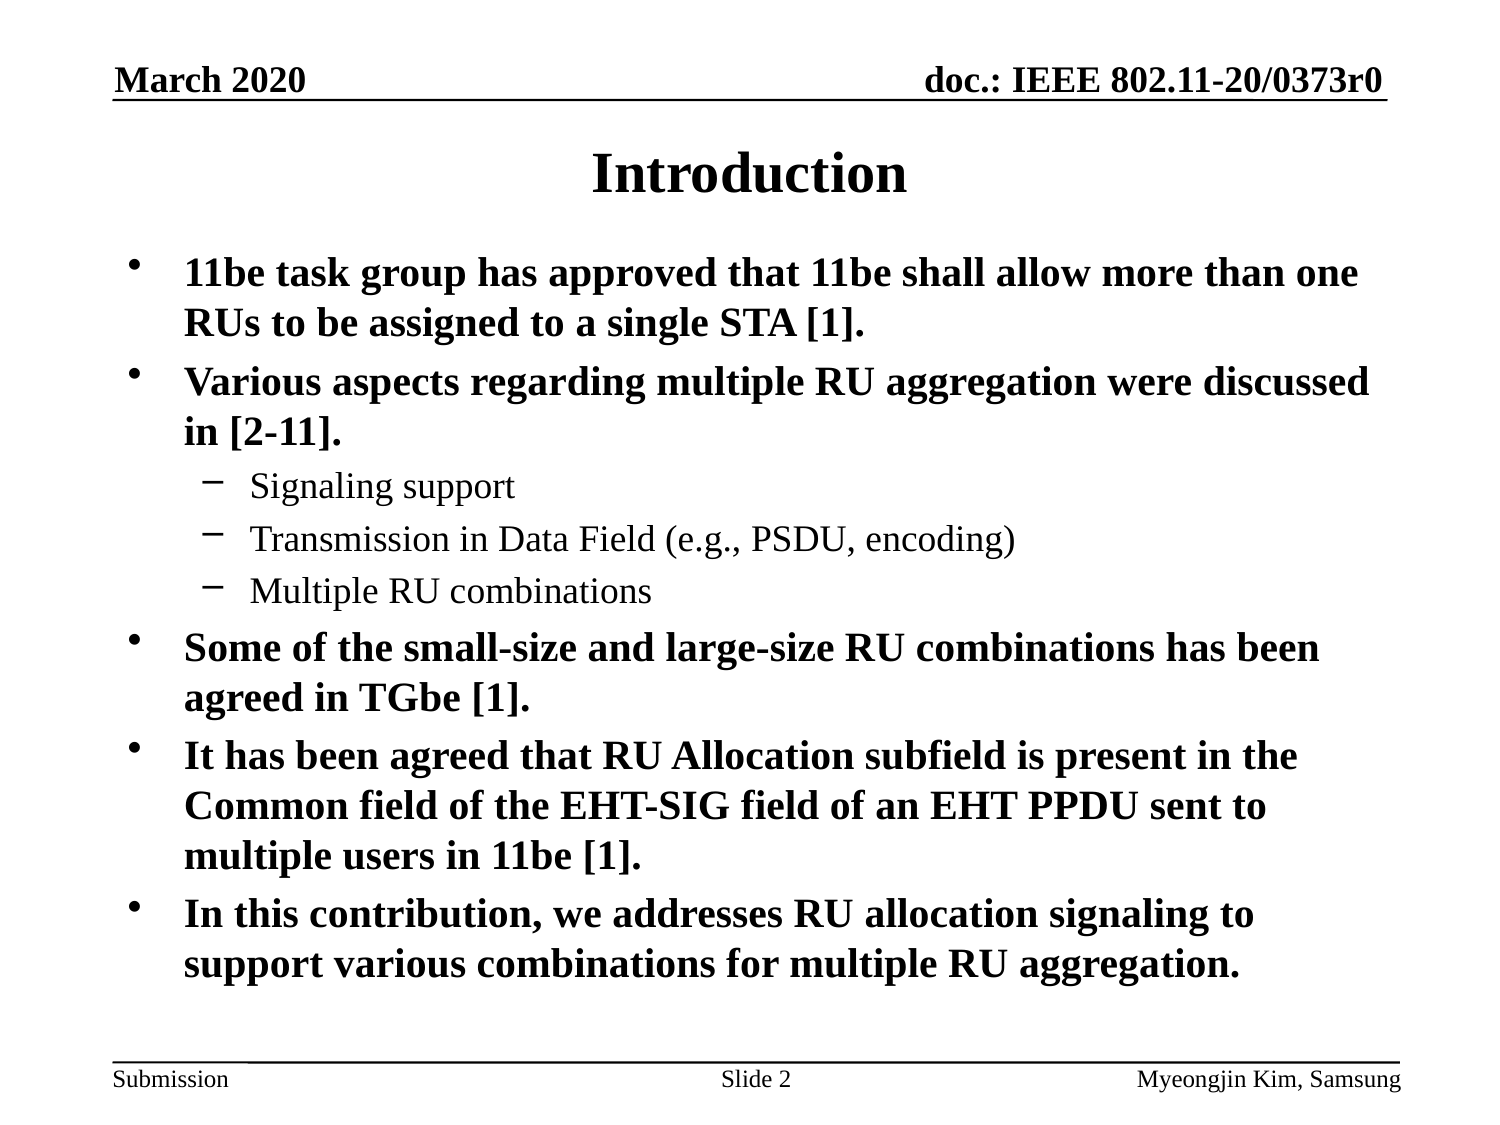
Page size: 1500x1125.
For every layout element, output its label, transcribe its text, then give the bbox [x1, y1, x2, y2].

list 11be task group has approved that 11be shall allow more than one RUs to be assigned to a single STA [1]. Various aspects regarding multiple RU aggregation were discussed in [2-11]. Signaling support Transmission in Data Field (e.g., PSDU, encoding) Multiple RU combinations Some of the small-size and large-size RU combinations has been agreed in TGbe [1]. It has been agreed that RU Allocation subfield is present in the Common field of the EHT-SIG field of an EHT PPDU sent to multiple users in 11be [1]. In this contribution, we addresses RU allocation signaling to support various combinations for multiple RU aggregation. [112, 237, 1388, 1001]
slide_number Slide 2 [712, 1061, 800, 1093]
footer Myeongjin Kim, Samsung [1130, 1061, 1402, 1093]
title Introduction [112, 112, 1388, 226]
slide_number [114, 54, 309, 101]
